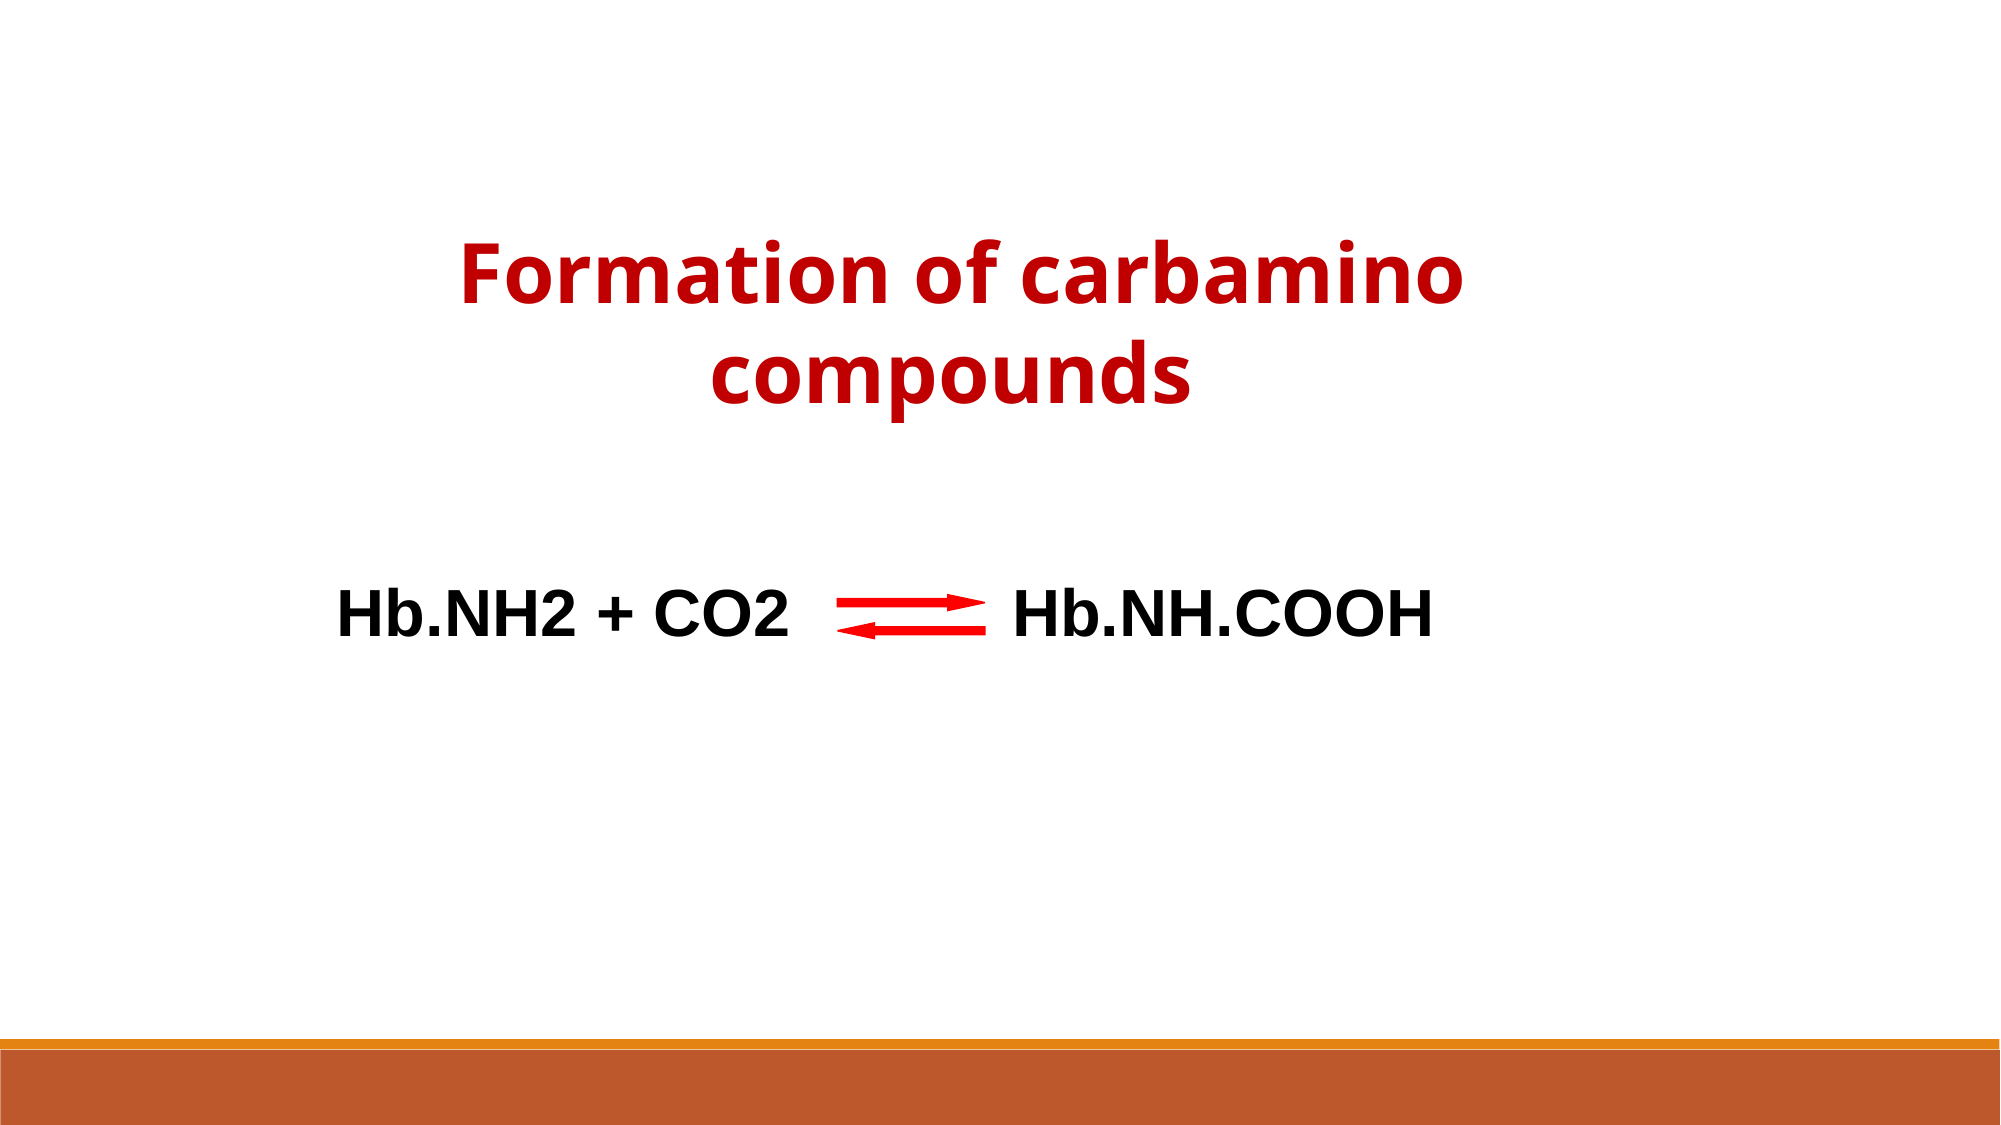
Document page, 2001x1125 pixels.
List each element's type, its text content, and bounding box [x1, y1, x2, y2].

text_box Formation of carbamino compounds [437, 212, 1488, 428]
text_box [837, 622, 985, 639]
text_box Hb.NH2 + CO2 Hb.NH.COOH [322, 562, 1735, 658]
